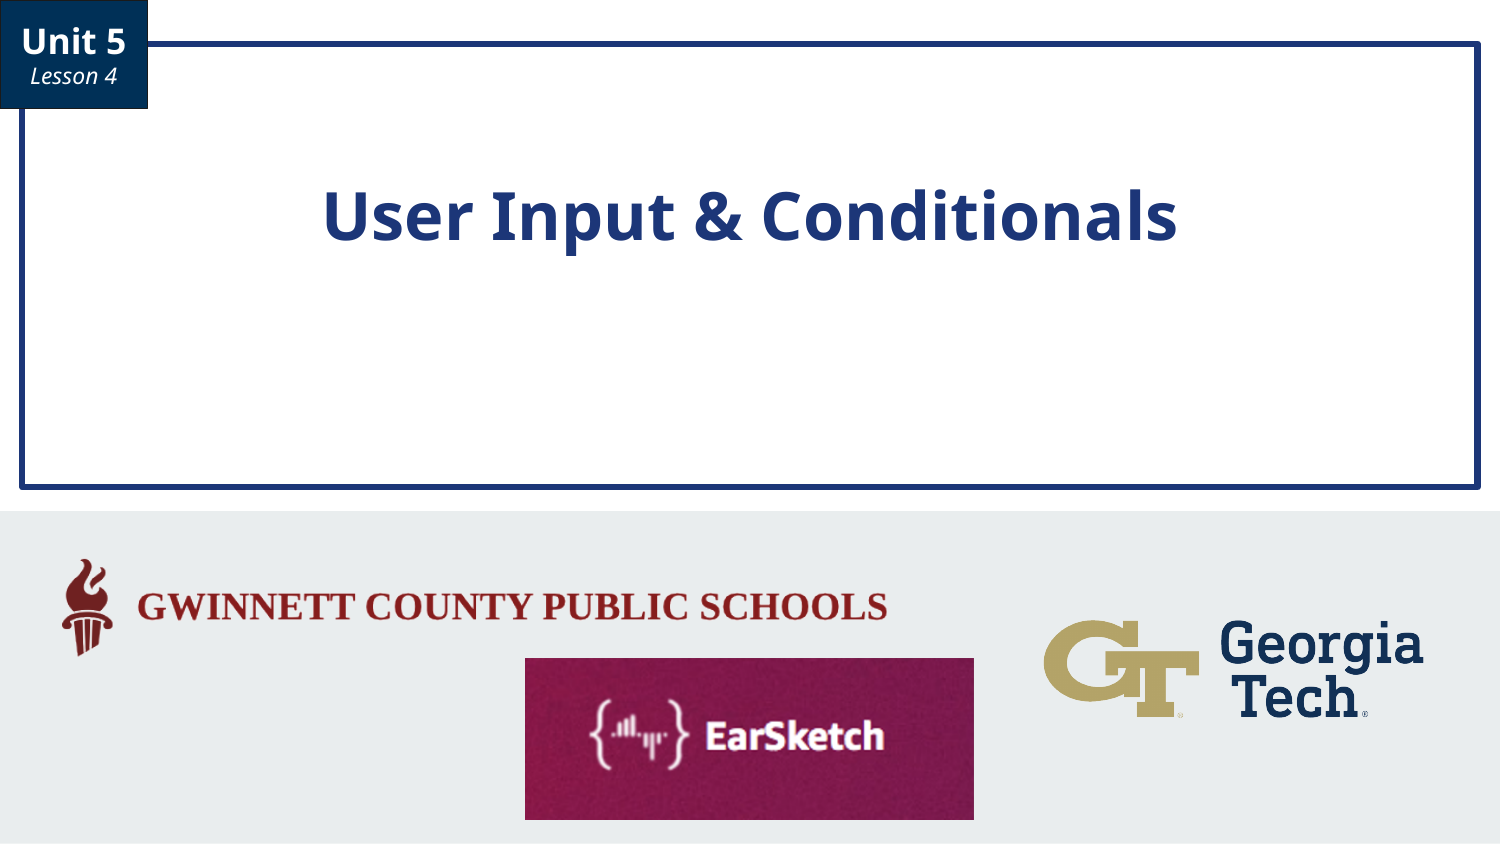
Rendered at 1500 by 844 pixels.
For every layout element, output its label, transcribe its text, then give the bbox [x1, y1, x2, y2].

text_box Unit 5 Lesson 4 [0, 0, 148, 109]
picture [1011, 590, 1453, 748]
picture [49, 554, 976, 820]
picture [25, 46, 1475, 485]
text_box [0, 511, 1500, 844]
